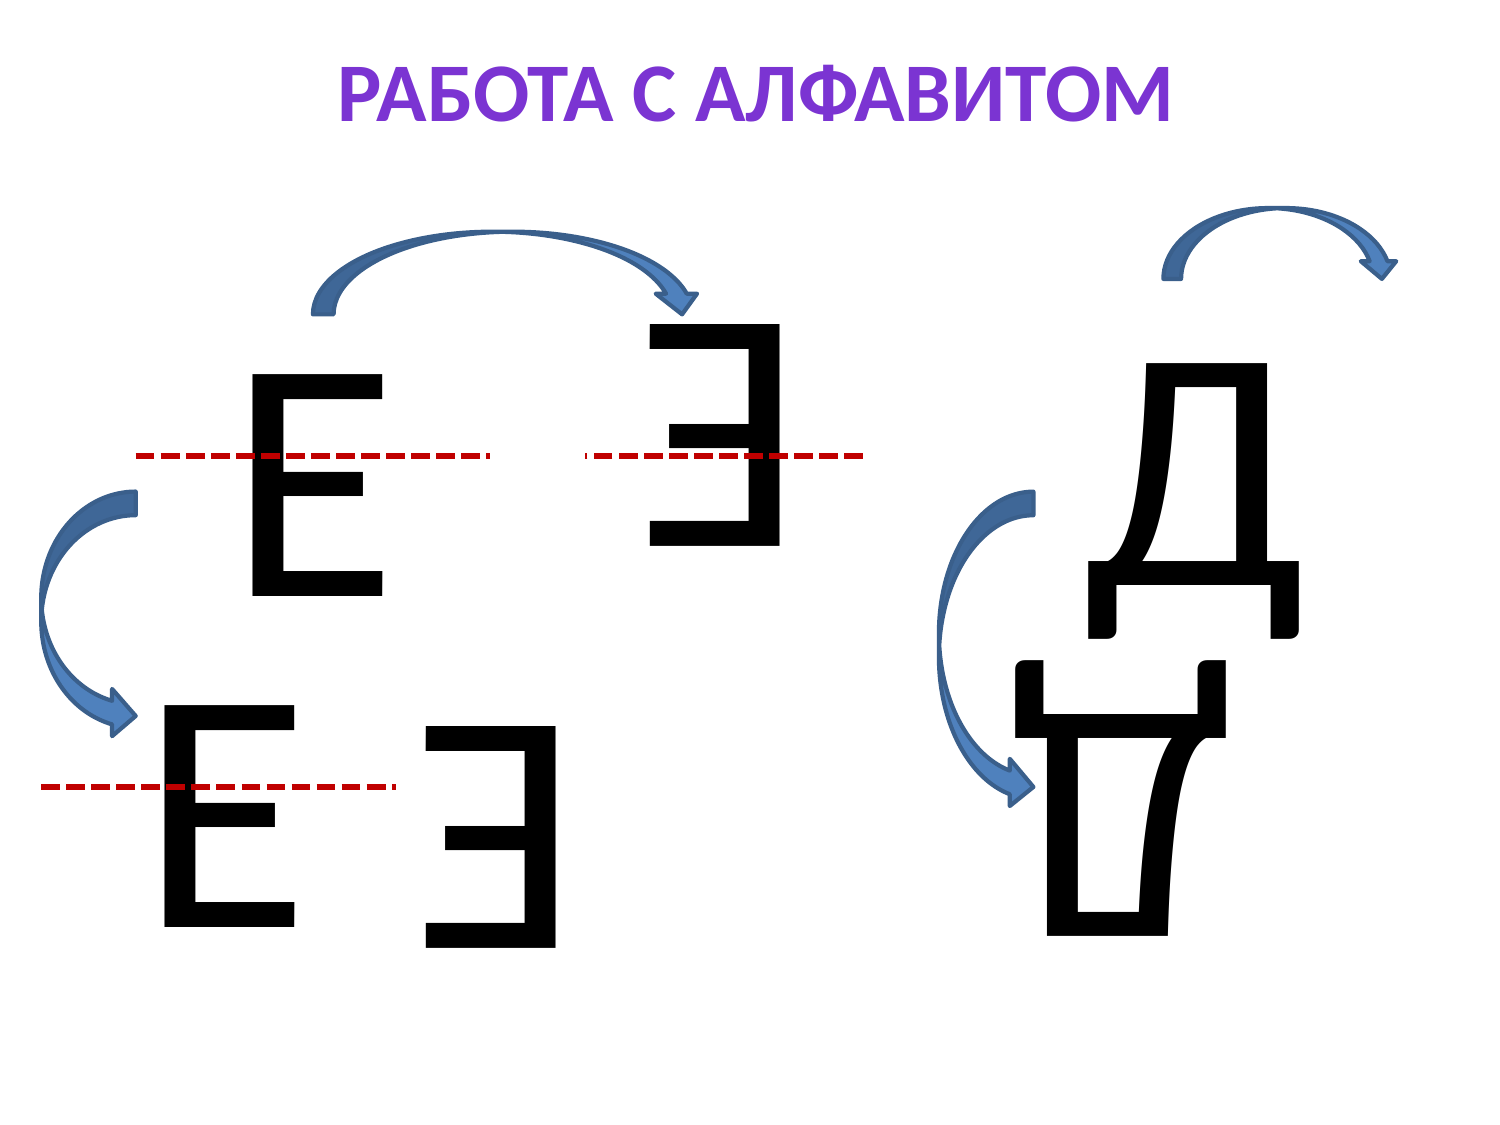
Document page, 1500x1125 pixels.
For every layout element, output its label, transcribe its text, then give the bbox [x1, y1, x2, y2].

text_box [584, 243, 864, 678]
text_box Работа с алфавитом [194, 30, 1317, 146]
text_box [310, 229, 605, 317]
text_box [41, 573, 396, 1009]
text_box [1161, 205, 1399, 282]
text_box Е [135, 462, 491, 649]
text_box Е [135, 243, 491, 455]
text_box Д [1068, 637, 1247, 1068]
text_box [41, 489, 138, 572]
text_box [936, 489, 1036, 808]
text_box Е [360, 649, 632, 1080]
text_box Д [1068, 231, 1247, 637]
